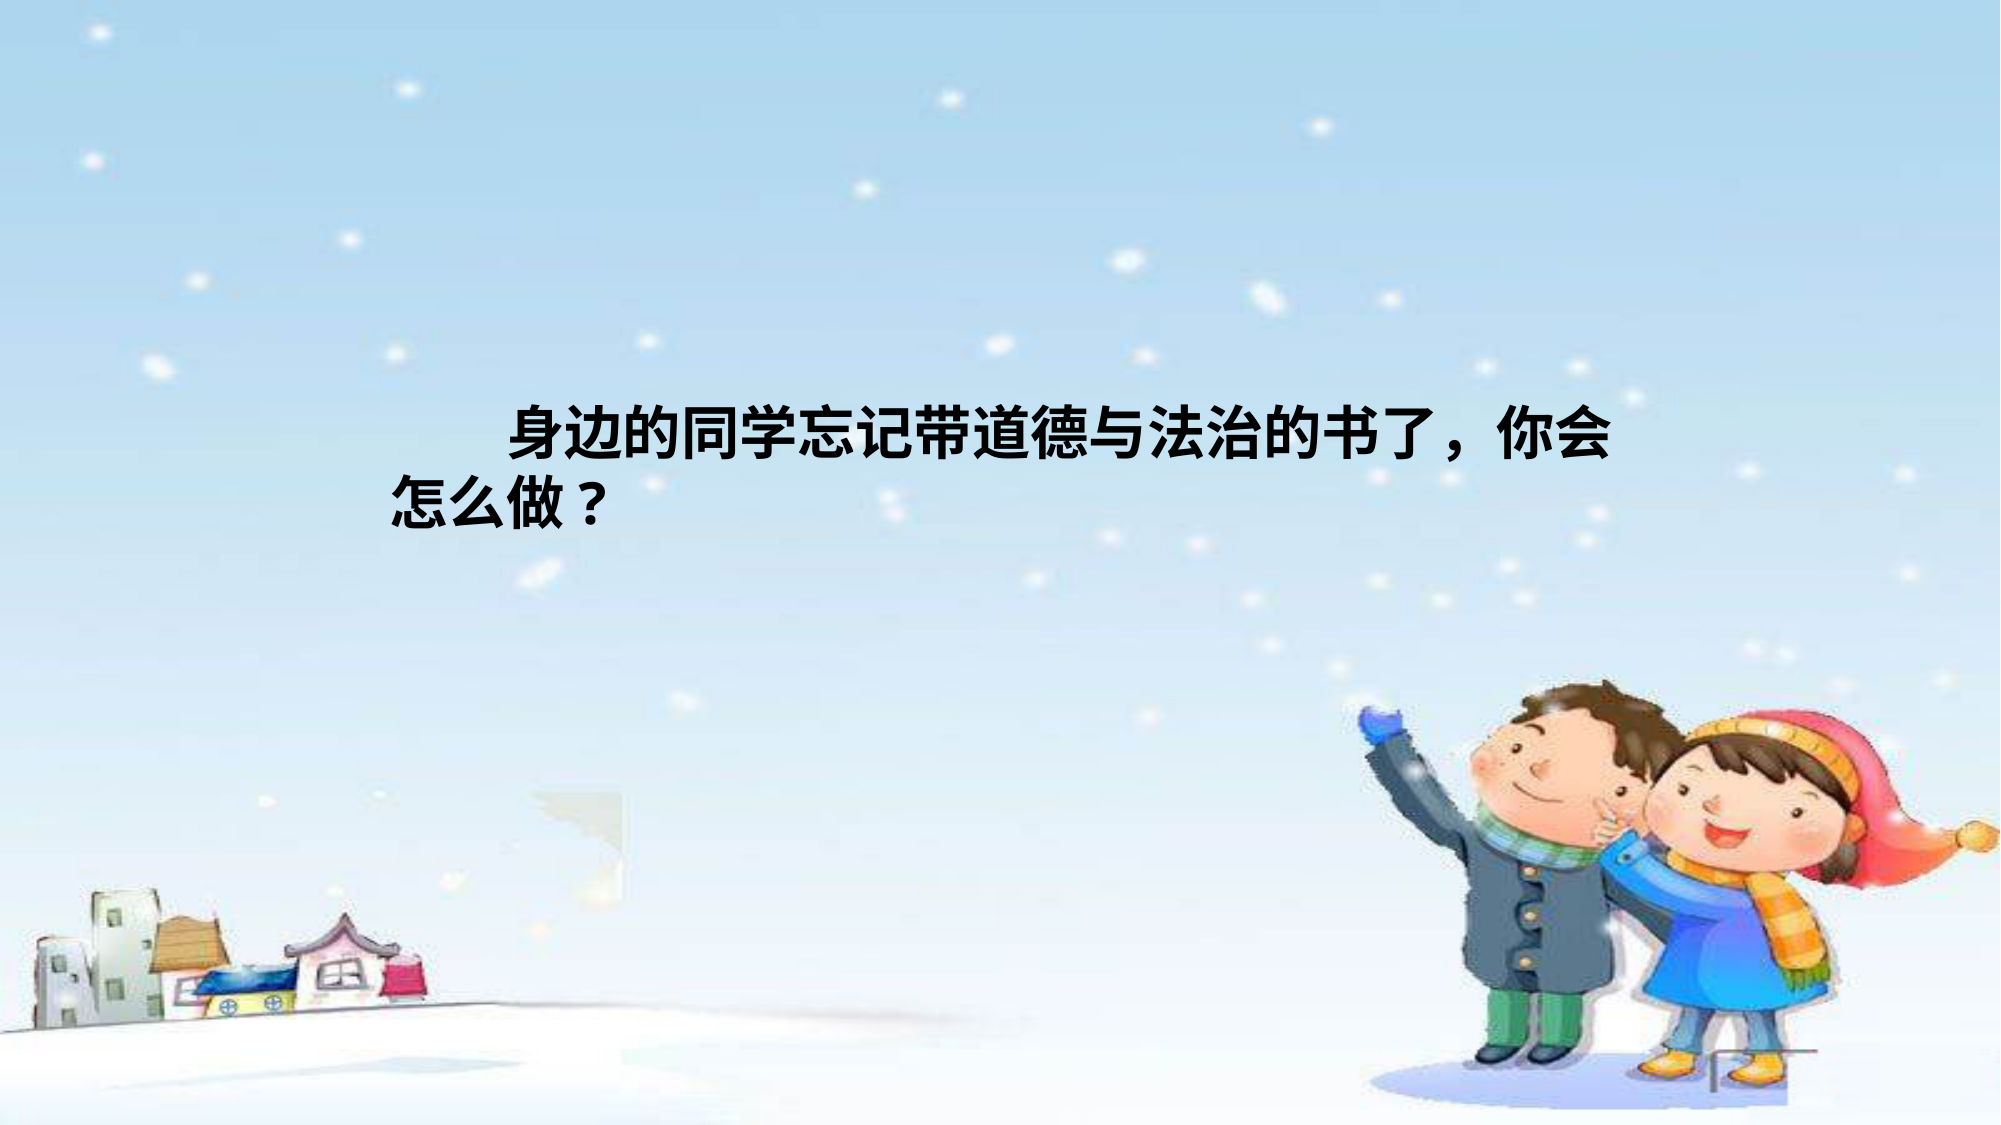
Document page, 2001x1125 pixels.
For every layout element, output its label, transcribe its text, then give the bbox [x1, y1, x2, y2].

picture [0, 0, 2001, 1125]
text_box 身边的同学忘记带道德与法治的书了，你会怎么做? [374, 388, 1663, 544]
